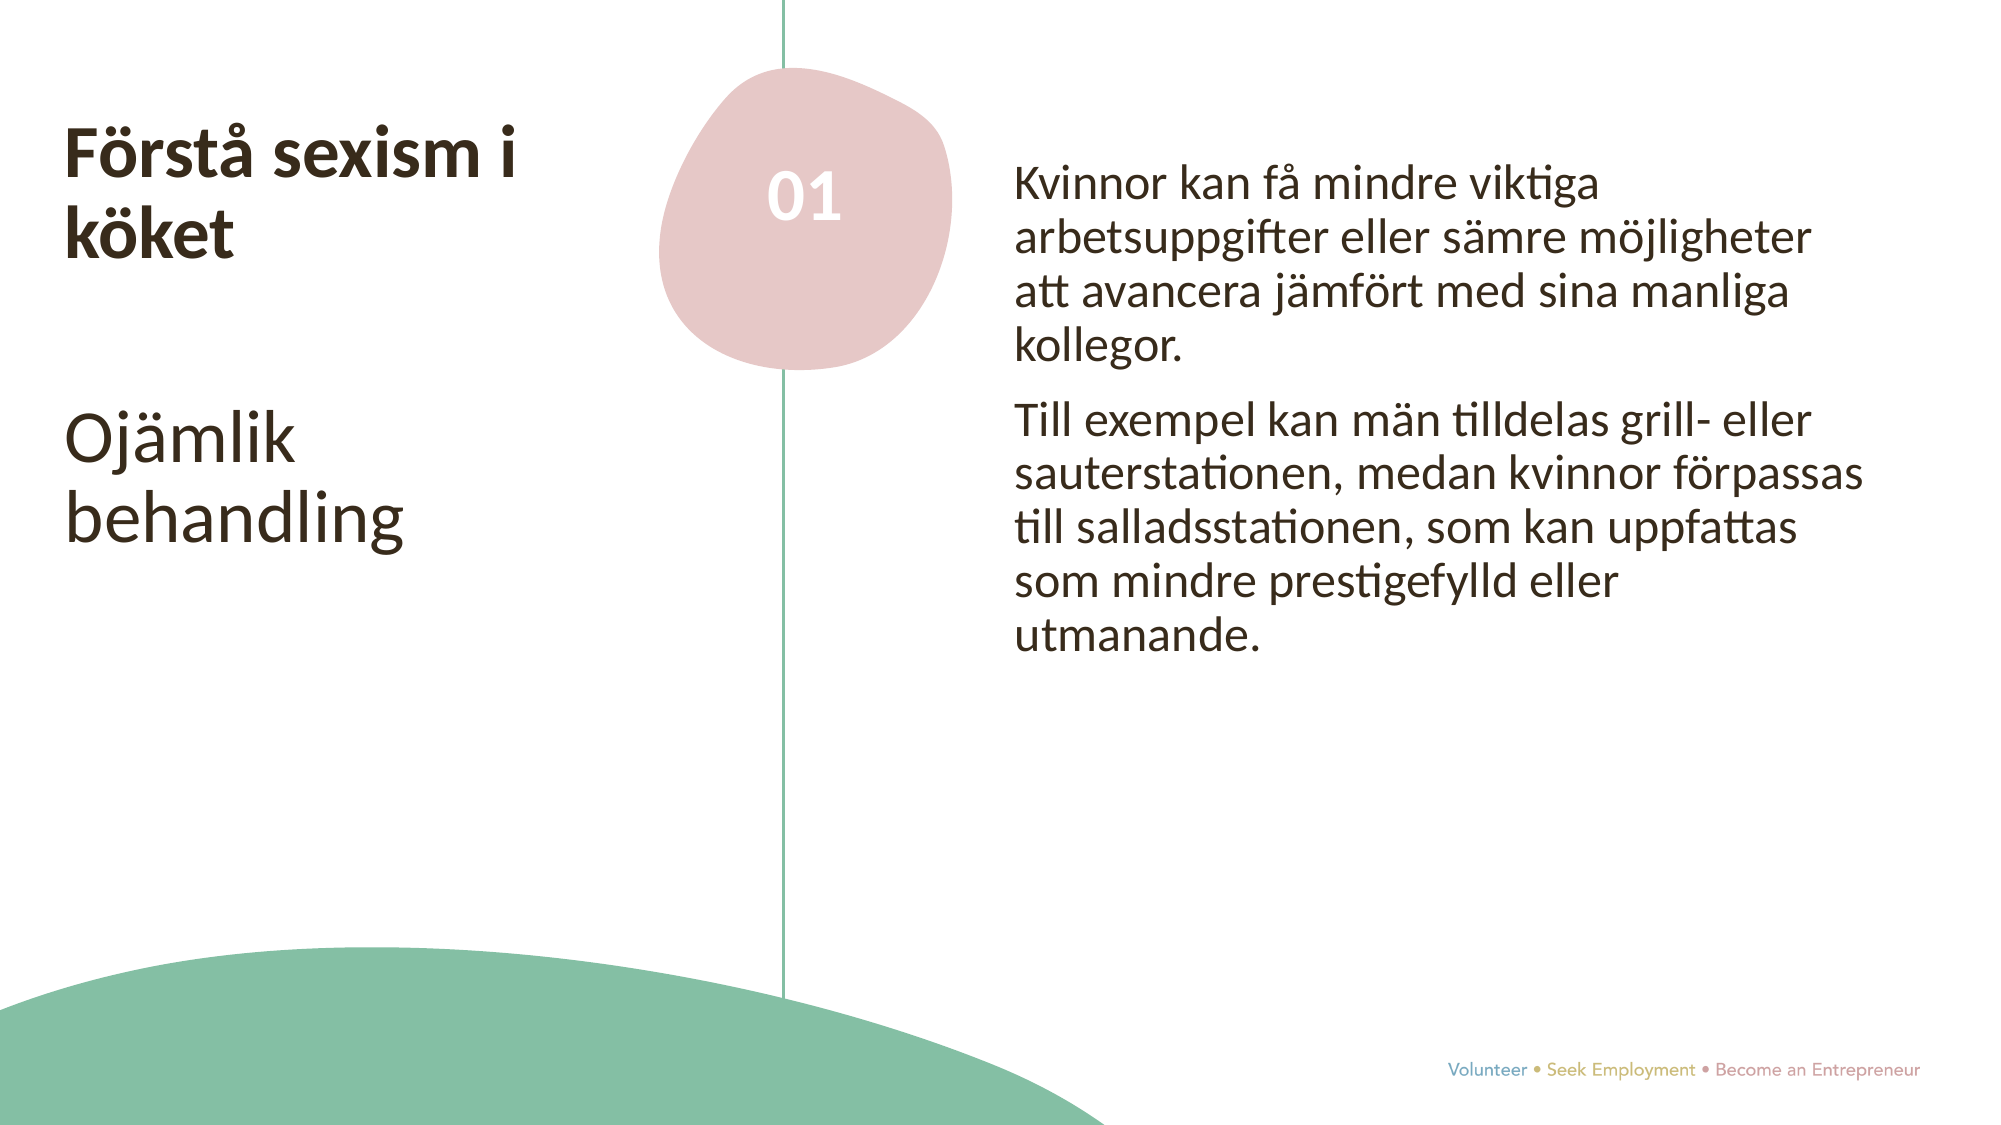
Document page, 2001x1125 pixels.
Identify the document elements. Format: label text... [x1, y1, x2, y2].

picture [1418, 1046, 1971, 1103]
list Förstå sexism i köket Ojämlik behandling [50, 105, 661, 837]
list 01 [710, 148, 900, 290]
list Kvinnor kan få mindre viktiga arbetsuppgifter eller sämre möjligheter att avancera jämfört med sina manliga kollegor. Till exempel kan män tilldelas grill- eller sauterstationen, medan kvinnor förpassas till salladsstationen, som kan uppfattas som mindre prestigefylld eller utmanande. [999, 148, 1882, 841]
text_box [0, 837, 1418, 1125]
